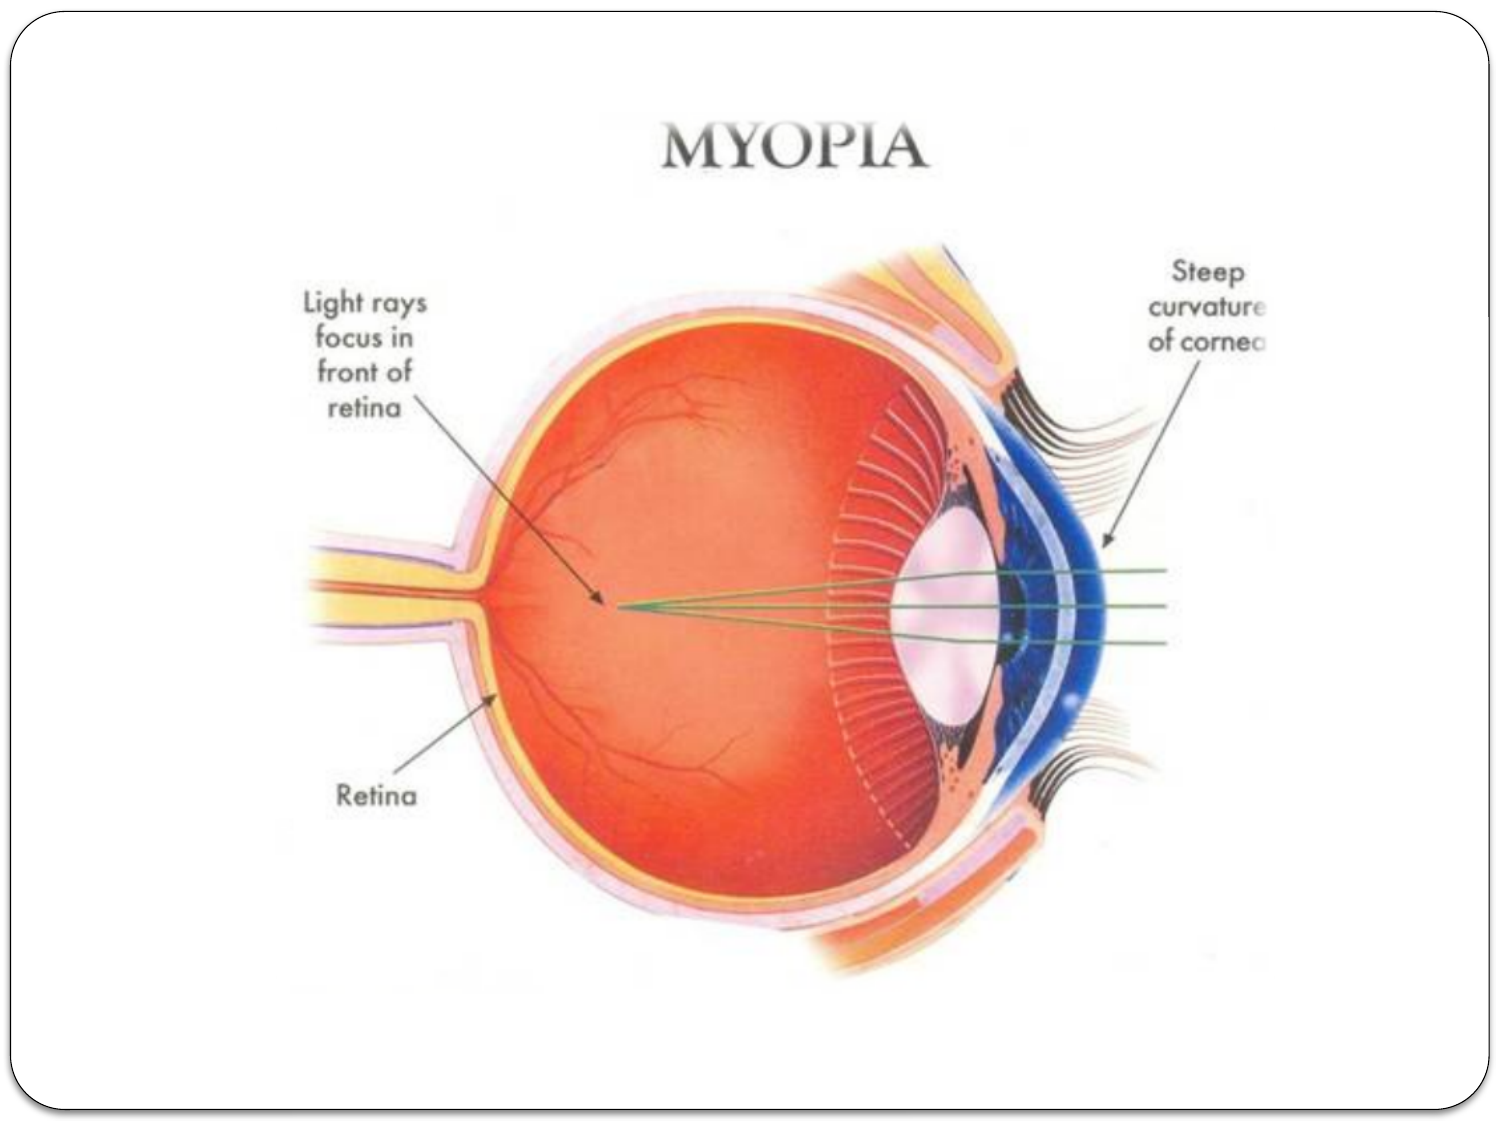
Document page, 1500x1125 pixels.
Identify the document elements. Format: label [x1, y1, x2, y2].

picture [274, 112, 1276, 994]
